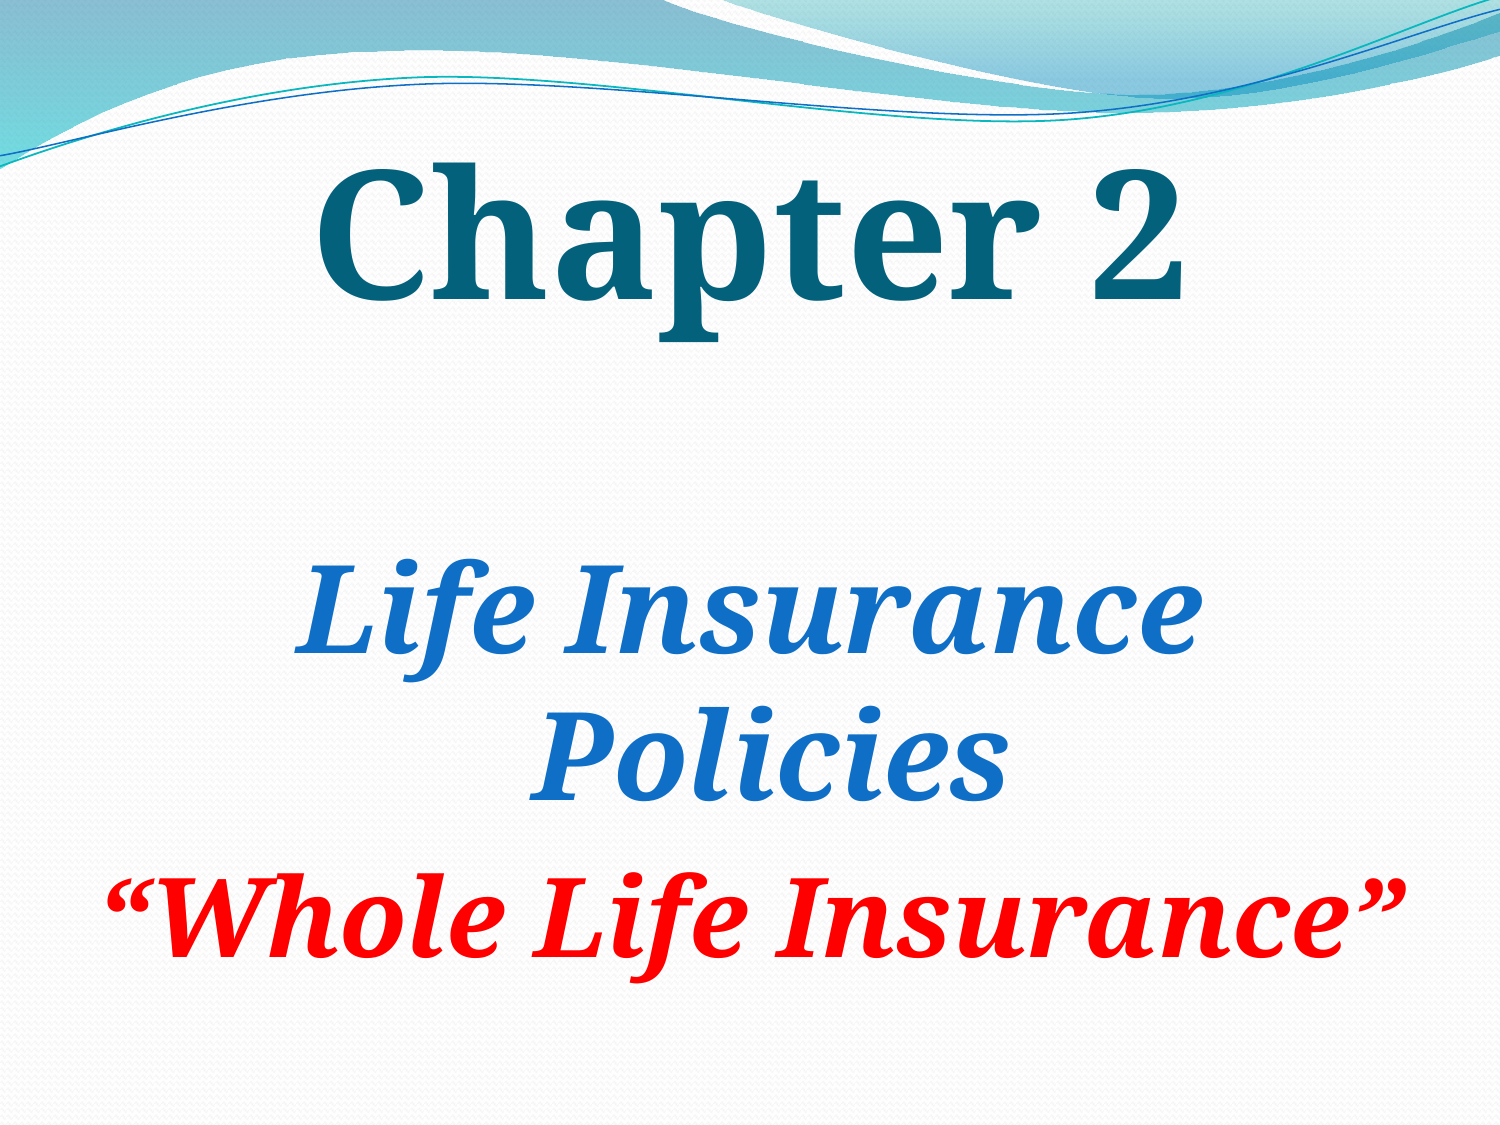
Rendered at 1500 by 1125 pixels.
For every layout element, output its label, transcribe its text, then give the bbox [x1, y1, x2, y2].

list Chapter 2 Life Insurance Policies “Whole Life Insurance” [75, 112, 1425, 1038]
